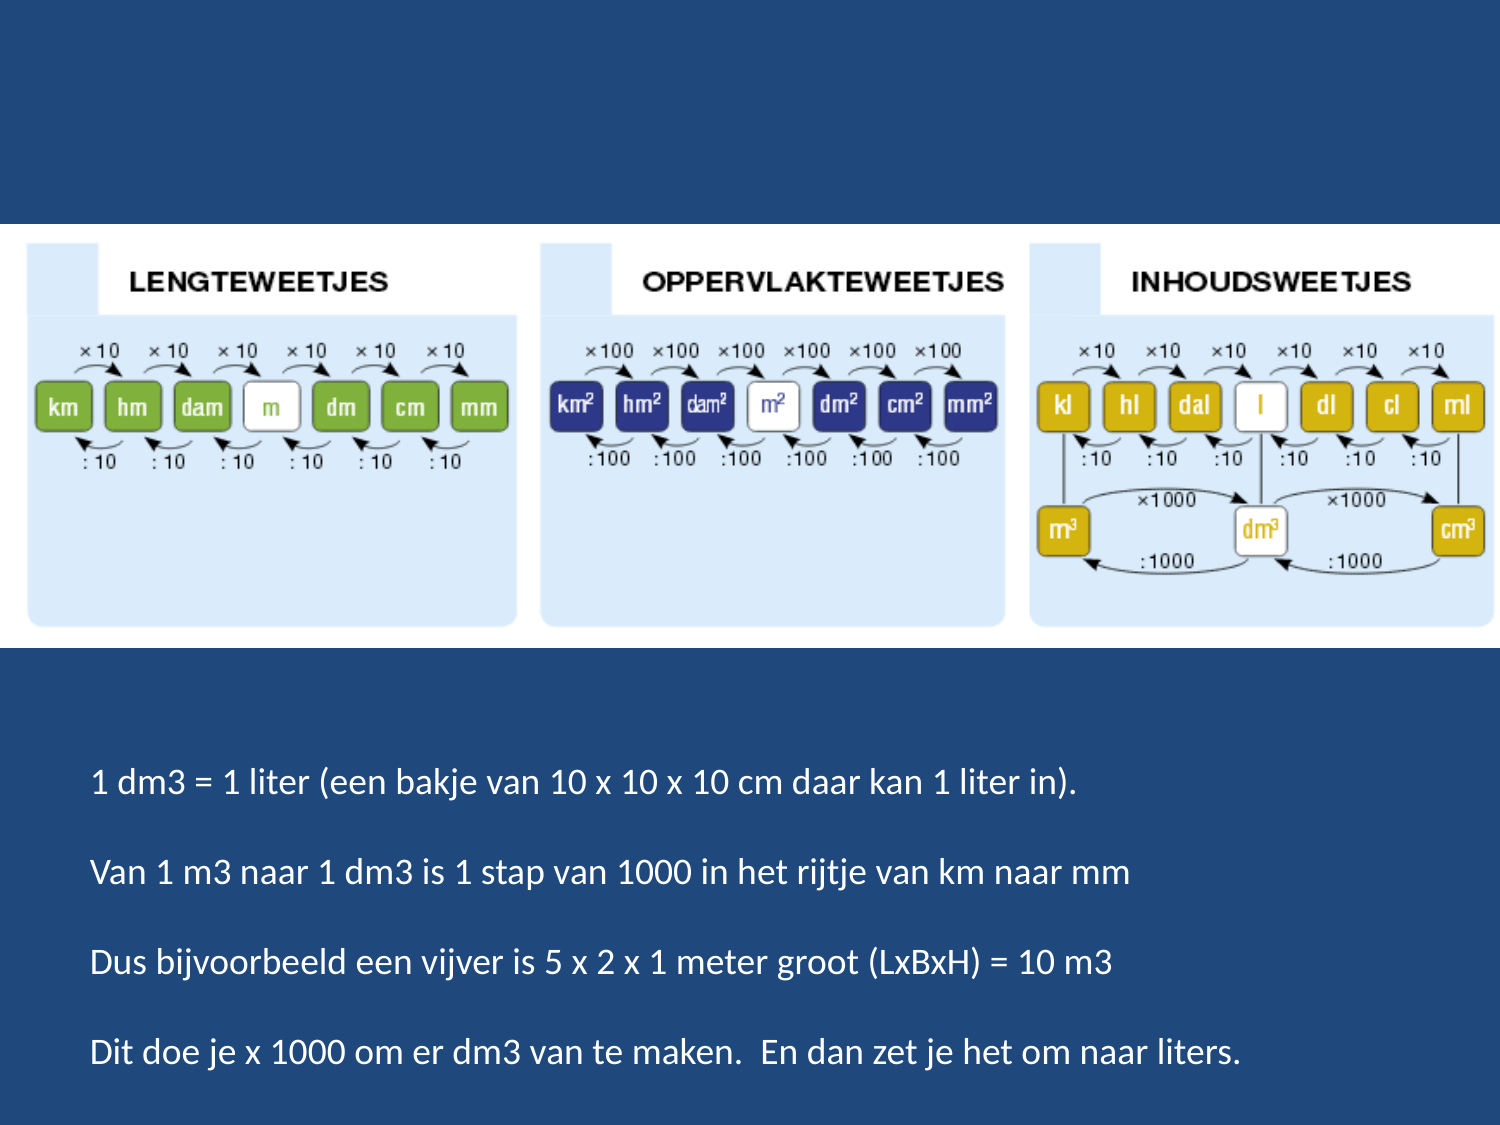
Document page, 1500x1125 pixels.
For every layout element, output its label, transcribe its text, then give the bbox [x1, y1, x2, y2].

text_box 1 dm3 = 1 liter (een bakje van 10 x 10 x 10 cm daar kan 1 liter in). Van 1 m3 naar 1 dm3 is 1 stap van 1000 in het rijtje van km naar mm Dus bijvoorbeeld een vijver is 5 x 2 x 1 meter groot (LxBxH) = 10 m3 Dit doe je x 1000 om er dm3 van te maken. En dan zet je het om naar liters. [74, 749, 1263, 1080]
picture [0, 224, 1500, 648]
